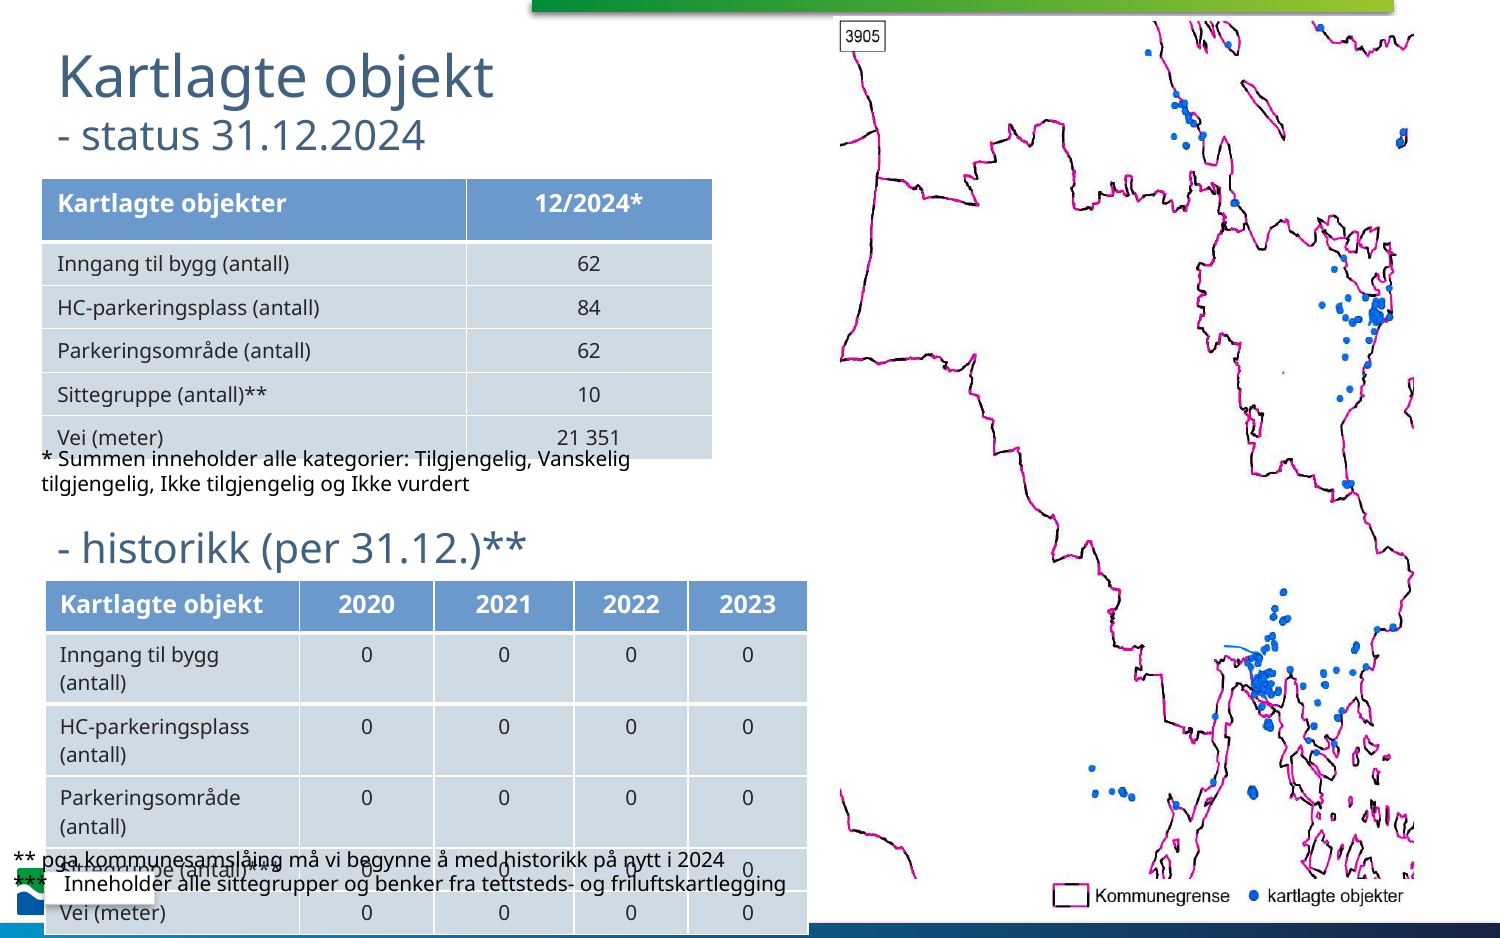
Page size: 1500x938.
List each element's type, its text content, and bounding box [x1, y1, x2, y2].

table_cell Vei (meter) [46, 904, 299, 934]
table_cell 62 [467, 329, 712, 372]
table_cell 0 [300, 904, 433, 934]
table_cell Inngang til bygg (antall) [42, 244, 466, 285]
table_cell 0 [689, 892, 807, 934]
table_cell 0 [435, 635, 573, 702]
table_cell 0 [689, 777, 807, 847]
table_cell 0 [575, 706, 687, 775]
table_header 12/2024* [467, 179, 712, 240]
table_cell HC-parkeringsplass (antall) [42, 286, 466, 328]
table_cell 84 [467, 286, 712, 328]
table_cell 0 [300, 635, 433, 702]
table_cell 0 [575, 904, 687, 934]
table_cell Parkeringsområde (antall) [46, 777, 299, 838]
table_cell Parkeringsområde (antall) [42, 329, 466, 372]
text_box * Summen inneholder alle kategorier: Tilgjengelig, Vanskelig tilgjengelig, Ikke tilgjengelig og Ikke vurdert [26, 438, 711, 504]
table_cell 0 [435, 706, 573, 775]
table_header 2020 [300, 581, 433, 631]
text_box - historikk (per 31.12.)** [42, 496, 828, 580]
table_cell 21 351 [467, 416, 712, 459]
table_cell 0 [435, 777, 573, 838]
table_cell 0 [689, 635, 807, 702]
picture [833, 16, 1419, 913]
table_header 2022 [575, 581, 687, 631]
table_cell 0 [300, 777, 433, 838]
table_cell 10 [467, 373, 712, 415]
text_box ** pga kommunesamslåing må vi begynne å med historikk på nytt i 2024 *** Inneholder alle sittegrupper og benker fra tettsteds- og friluftskartlegging [0, 838, 802, 904]
table_header Kartlagte objekt [46, 581, 299, 631]
table_cell Vei (meter) [42, 416, 466, 438]
table_cell 0 [300, 706, 433, 775]
table_header 2023 [689, 581, 807, 631]
table_cell 0 [802, 849, 807, 890]
table_cell 0 [689, 706, 807, 775]
table_header Kartlagte objekter [42, 179, 466, 240]
text_box Kartlagte objekt - status 31.12.2024 [42, 24, 828, 167]
table_cell HC-parkeringsplass (antall) [46, 706, 299, 775]
table_cell 0 [575, 777, 687, 838]
table_cell Inngang til bygg (antall) [46, 635, 299, 702]
table_cell 62 [467, 244, 712, 285]
table_cell 0 [435, 904, 573, 934]
table_header 2021 [435, 581, 573, 631]
table_cell 0 [575, 635, 687, 702]
table_cell Sittegruppe (antall)** [42, 373, 466, 415]
